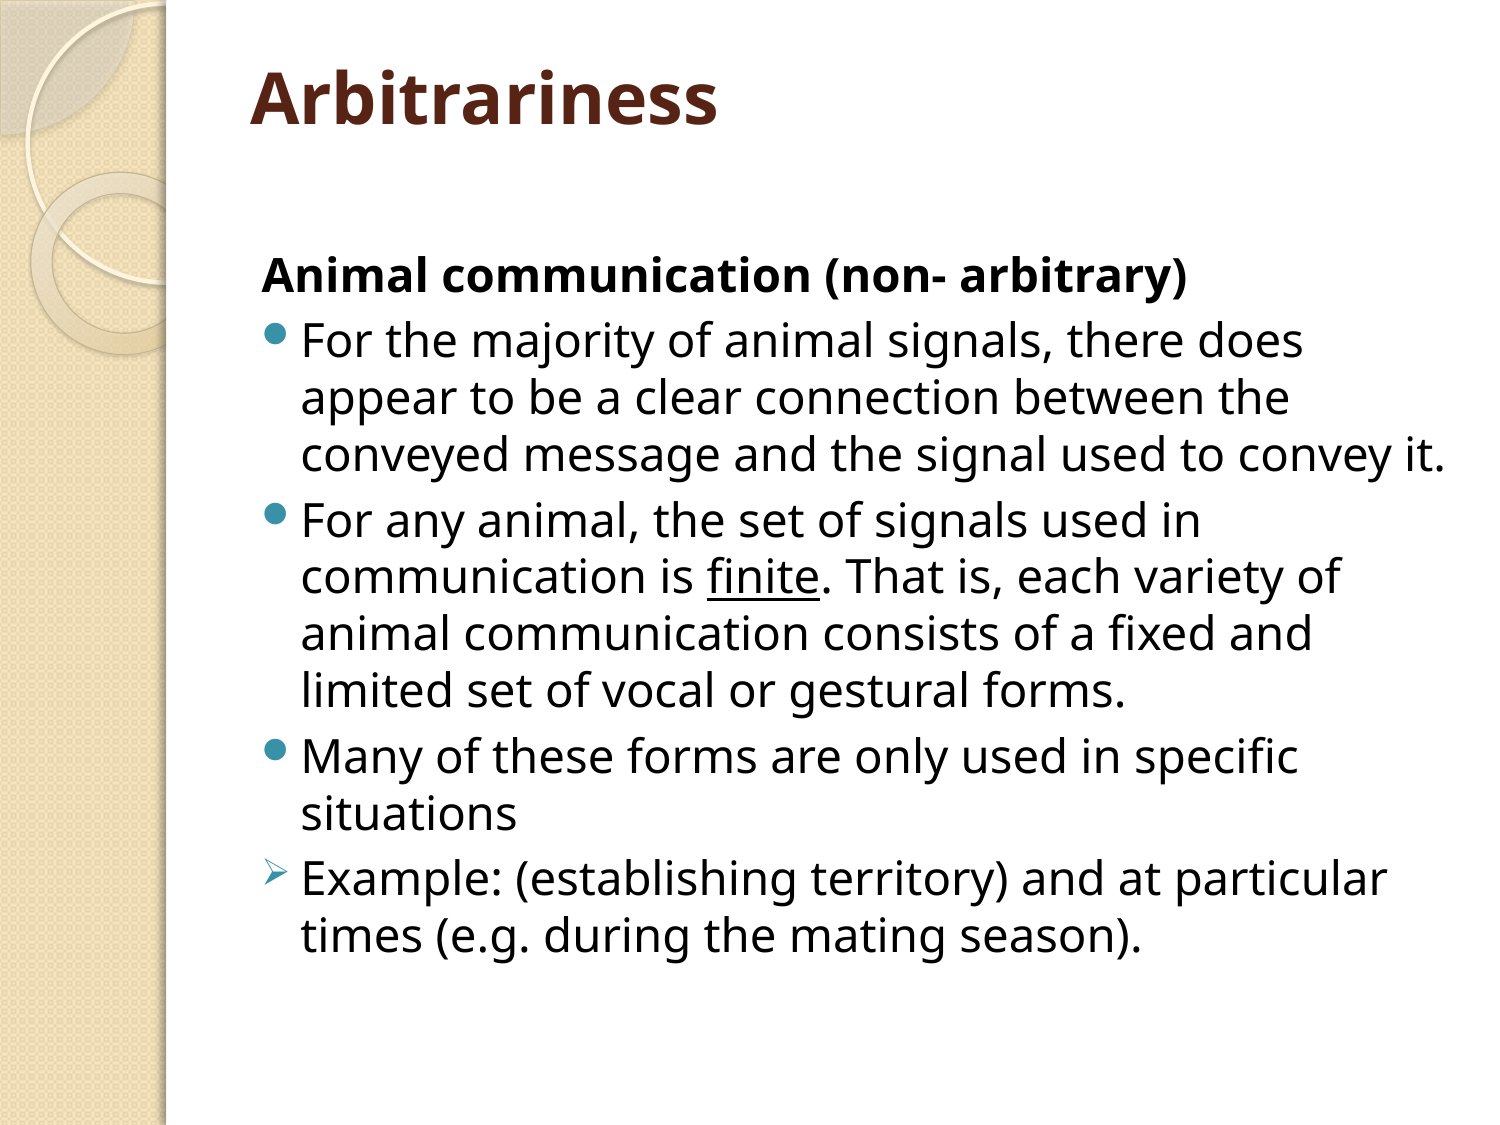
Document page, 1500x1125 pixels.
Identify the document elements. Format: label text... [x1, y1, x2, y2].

list Animal communication (non- arbitrary) For the majority of animal signals, there does appear to be a clear connection between the conveyed message and the signal used to convey it. For any animal, the set of signals used in communication is finite. That is, each variety of animal communication consists of a fixed and limited set of vocal or gestural forms. Many of these forms are only used in specific situations Example: (establishing territory) and at particular times (e.g. during the mating season). [235, 237, 1466, 1025]
title Arbitrariness [235, 45, 1466, 233]
